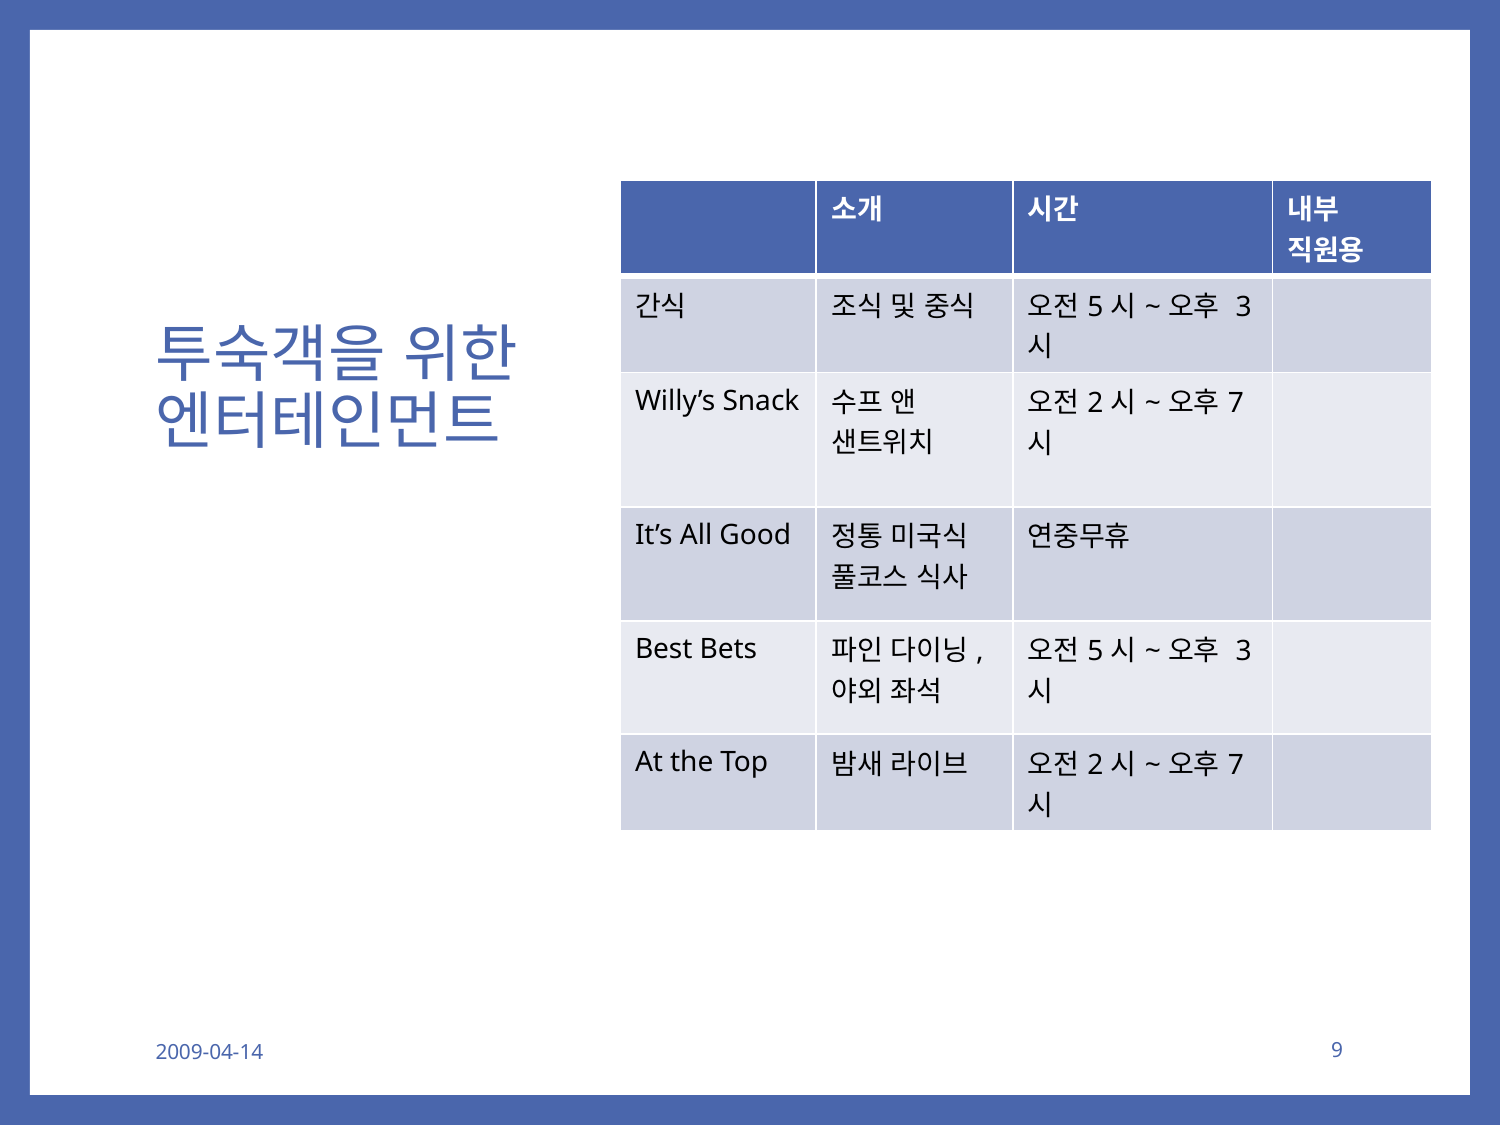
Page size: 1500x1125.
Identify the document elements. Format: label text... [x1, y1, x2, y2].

table_cell [1273, 373, 1431, 506]
table_cell 조식 및 중식 [817, 279, 1012, 372]
table_cell 파인 다이닝, 야외 좌석 [817, 622, 1012, 733]
table_cell 연중무휴 [1014, 508, 1272, 620]
table_cell [1273, 622, 1431, 733]
table_header 시간 [1014, 181, 1272, 273]
title 투숙객을 위한 엔터테인먼트 [140, 179, 606, 465]
table_cell 수프 앤 샌트위치 [817, 373, 1012, 506]
table_cell It’s All Good [621, 508, 815, 620]
table_cell [1273, 279, 1431, 372]
table_cell [1273, 508, 1431, 620]
table_header 소개 [817, 181, 1012, 273]
table_cell 오전2시~오후7시 [1014, 373, 1272, 506]
table_header [621, 181, 815, 273]
table_cell 오전5시~오후 3시 [1014, 622, 1272, 733]
table_cell [1273, 735, 1431, 830]
table_cell At the Top [621, 735, 815, 830]
table_cell 오전5시~오후 3시 [1014, 279, 1272, 372]
table_header 내부 직원용 [1273, 181, 1431, 273]
table_cell Willy’s Snack [621, 373, 815, 506]
table_cell 오전2시~오후7시 [1014, 735, 1272, 830]
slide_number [140, 1020, 428, 1081]
table_cell 정통 미국식 풀코스 식사 [817, 508, 1012, 620]
table_cell 밤새 라이브 [817, 735, 1012, 830]
table_cell Best Bets [621, 622, 815, 733]
slide_number 9 [1147, 1020, 1358, 1081]
table_cell 간식 [621, 279, 815, 372]
